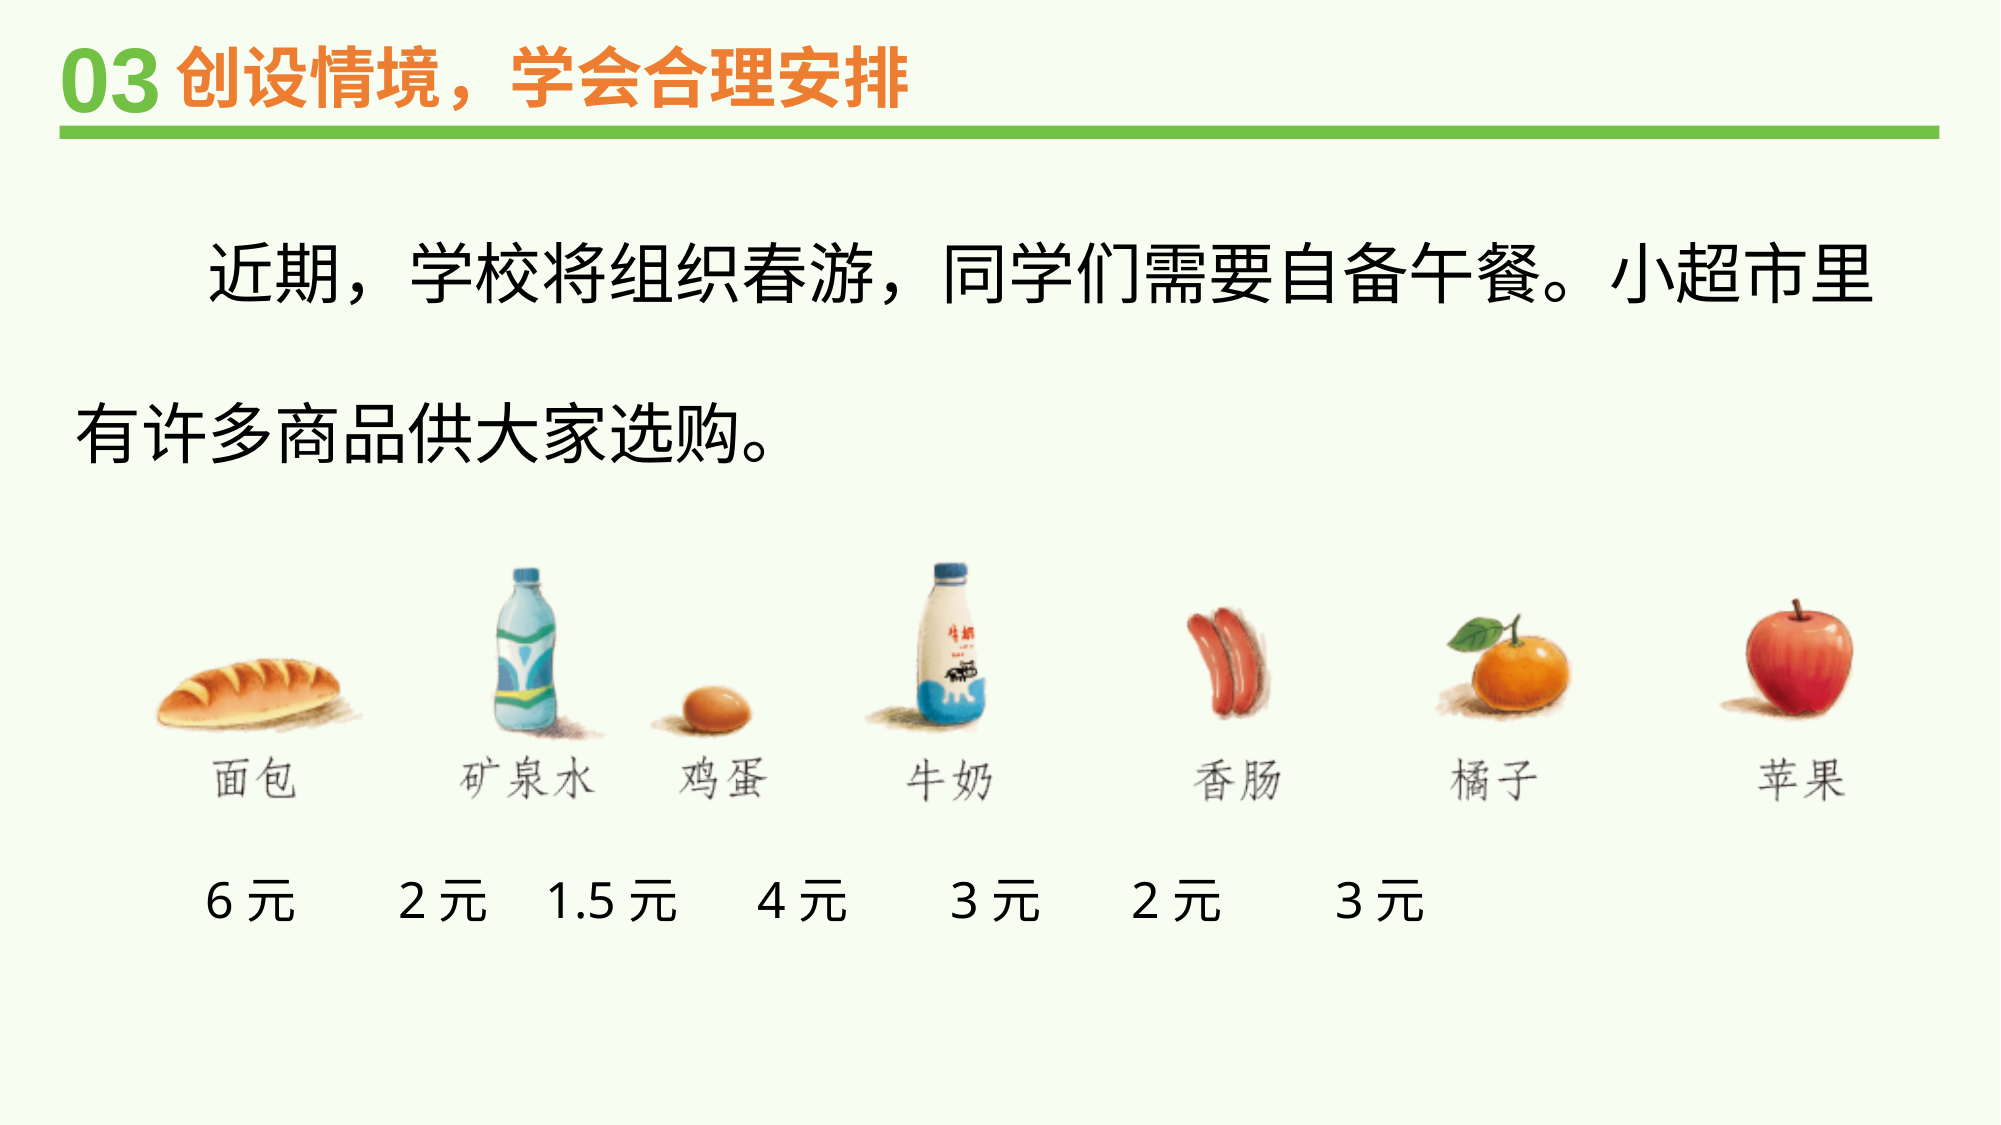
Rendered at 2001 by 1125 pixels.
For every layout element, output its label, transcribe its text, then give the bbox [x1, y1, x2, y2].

text_box 03 [59, 24, 161, 125]
text_box [59, 125, 1940, 140]
text_box 近期，学校将组织春游，同学们需要自备午餐。小超市里 有许多商品供大家选购。 [59, 144, 1940, 480]
text_box 创设情境，学会合理安排 [160, 28, 940, 123]
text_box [133, 548, 1869, 937]
